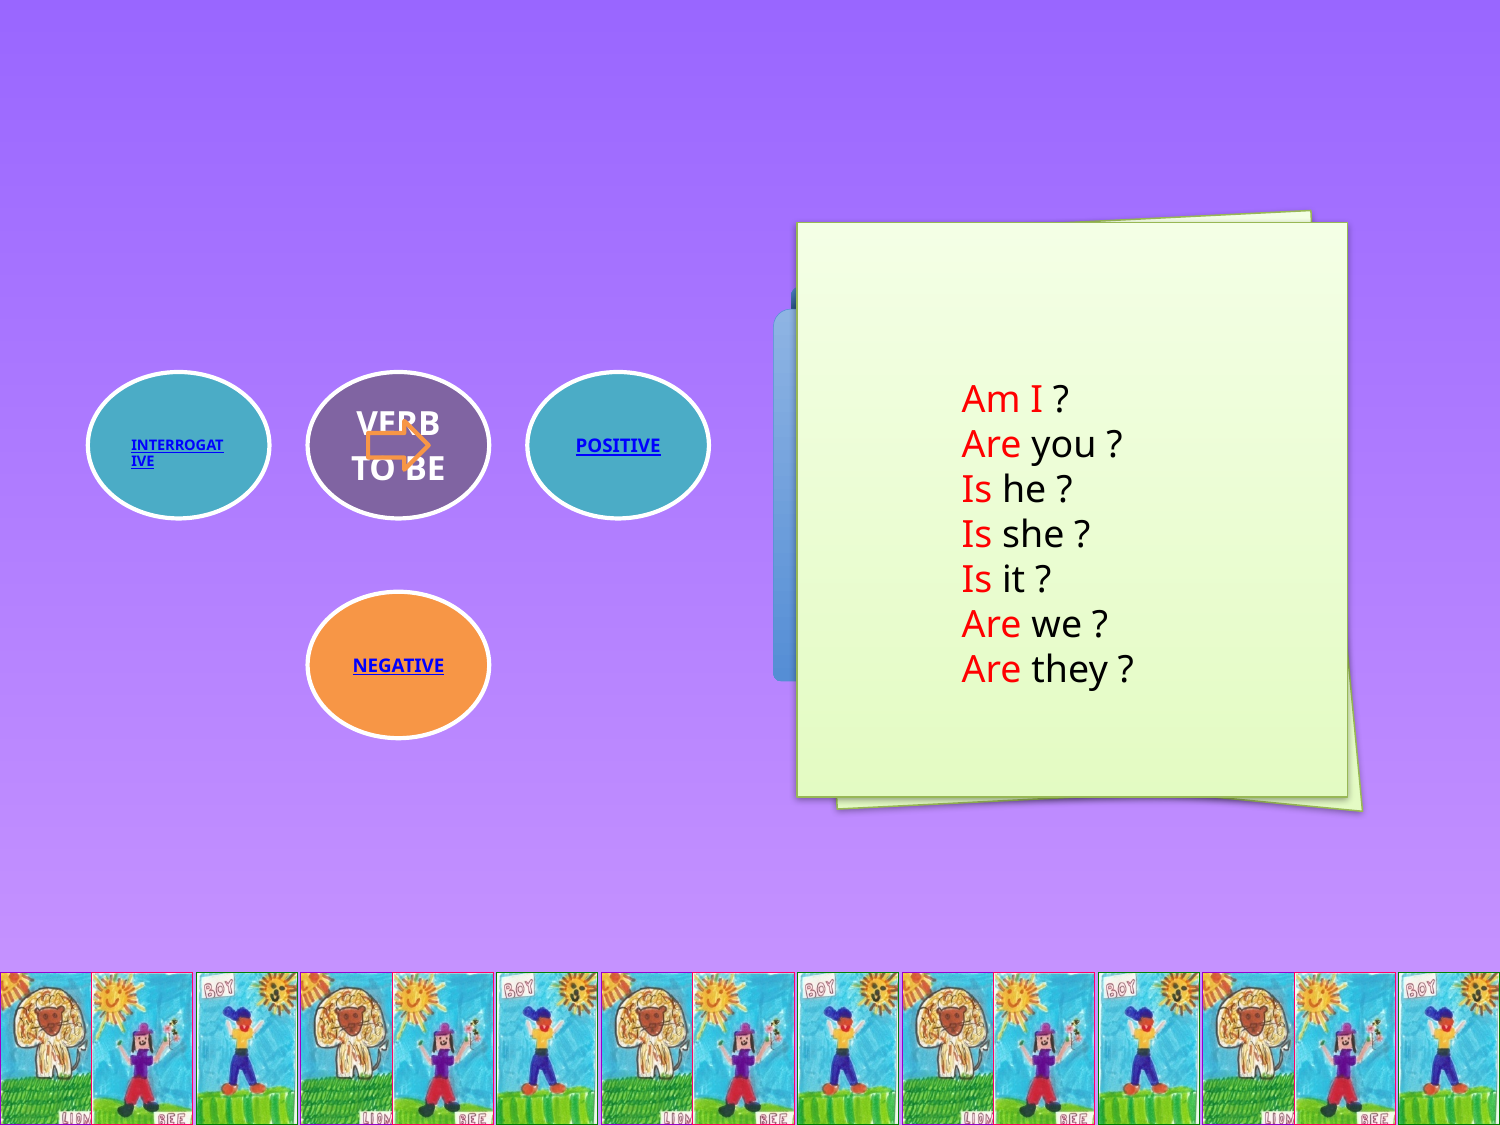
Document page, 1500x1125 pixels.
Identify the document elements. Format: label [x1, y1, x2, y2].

text_box [901, 972, 1200, 1125]
text_box [34, 152, 762, 739]
text_box [773, 222, 1385, 798]
text_box [0, 972, 298, 1125]
text_box [601, 972, 899, 1125]
text_box [1202, 972, 1500, 1125]
text_box [300, 972, 598, 1125]
